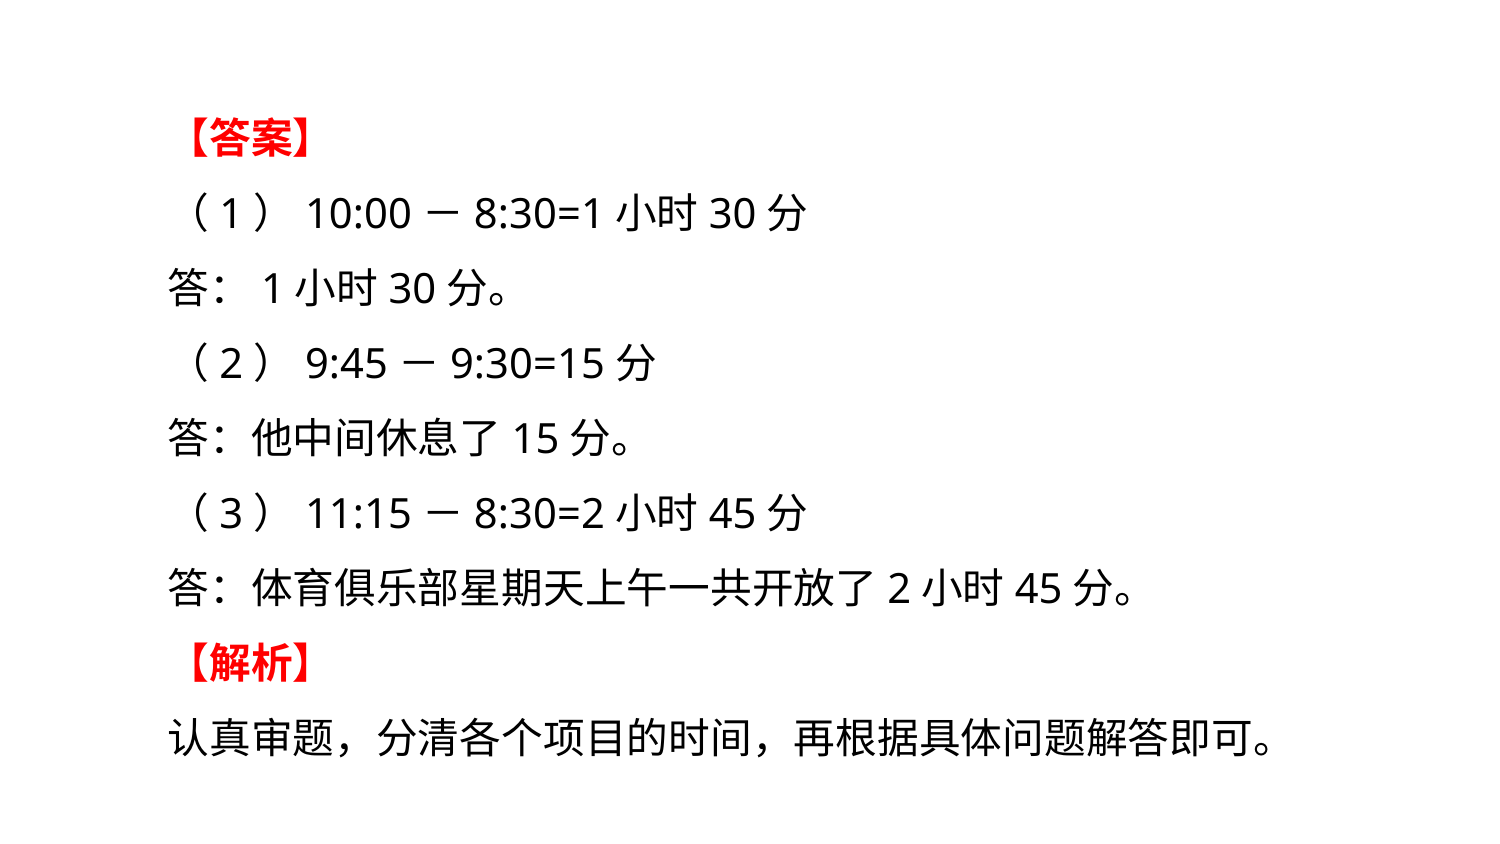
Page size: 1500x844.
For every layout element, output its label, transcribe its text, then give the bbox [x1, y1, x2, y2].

text_box 【答案】 （1）10:00－8:30=1小时30分 答：1小时30分。 （2）9:45－9:30=15分 答：他中间休息了15分。 （3）11:15－8:30=2小时45分 答：体育俱乐部星期天上午一共开放了2小时45分。 【解析】 认真审题，分清各个项目的时间，再根据具体问题解答即可。 [152, 79, 1341, 770]
